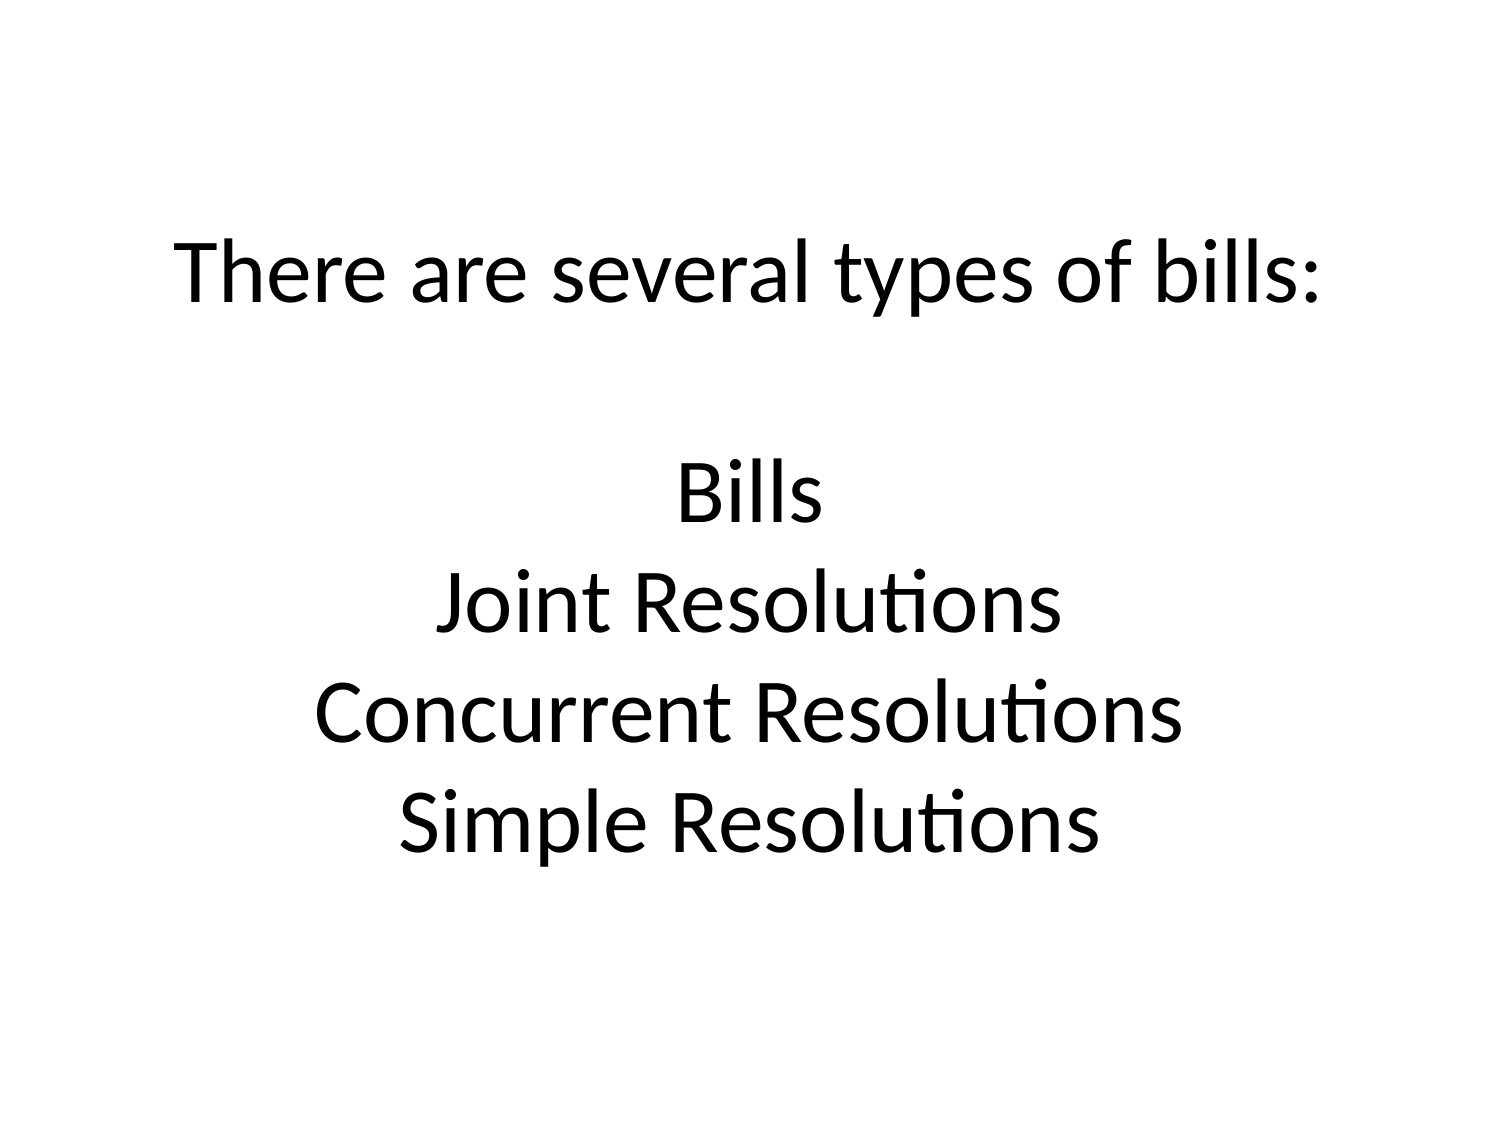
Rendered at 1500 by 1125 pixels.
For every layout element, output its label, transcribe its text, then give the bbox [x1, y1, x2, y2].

title There are several types of bills: Bills Joint Resolutions Concurrent Resolutions Simple Resolutions [74, 44, 1426, 1038]
